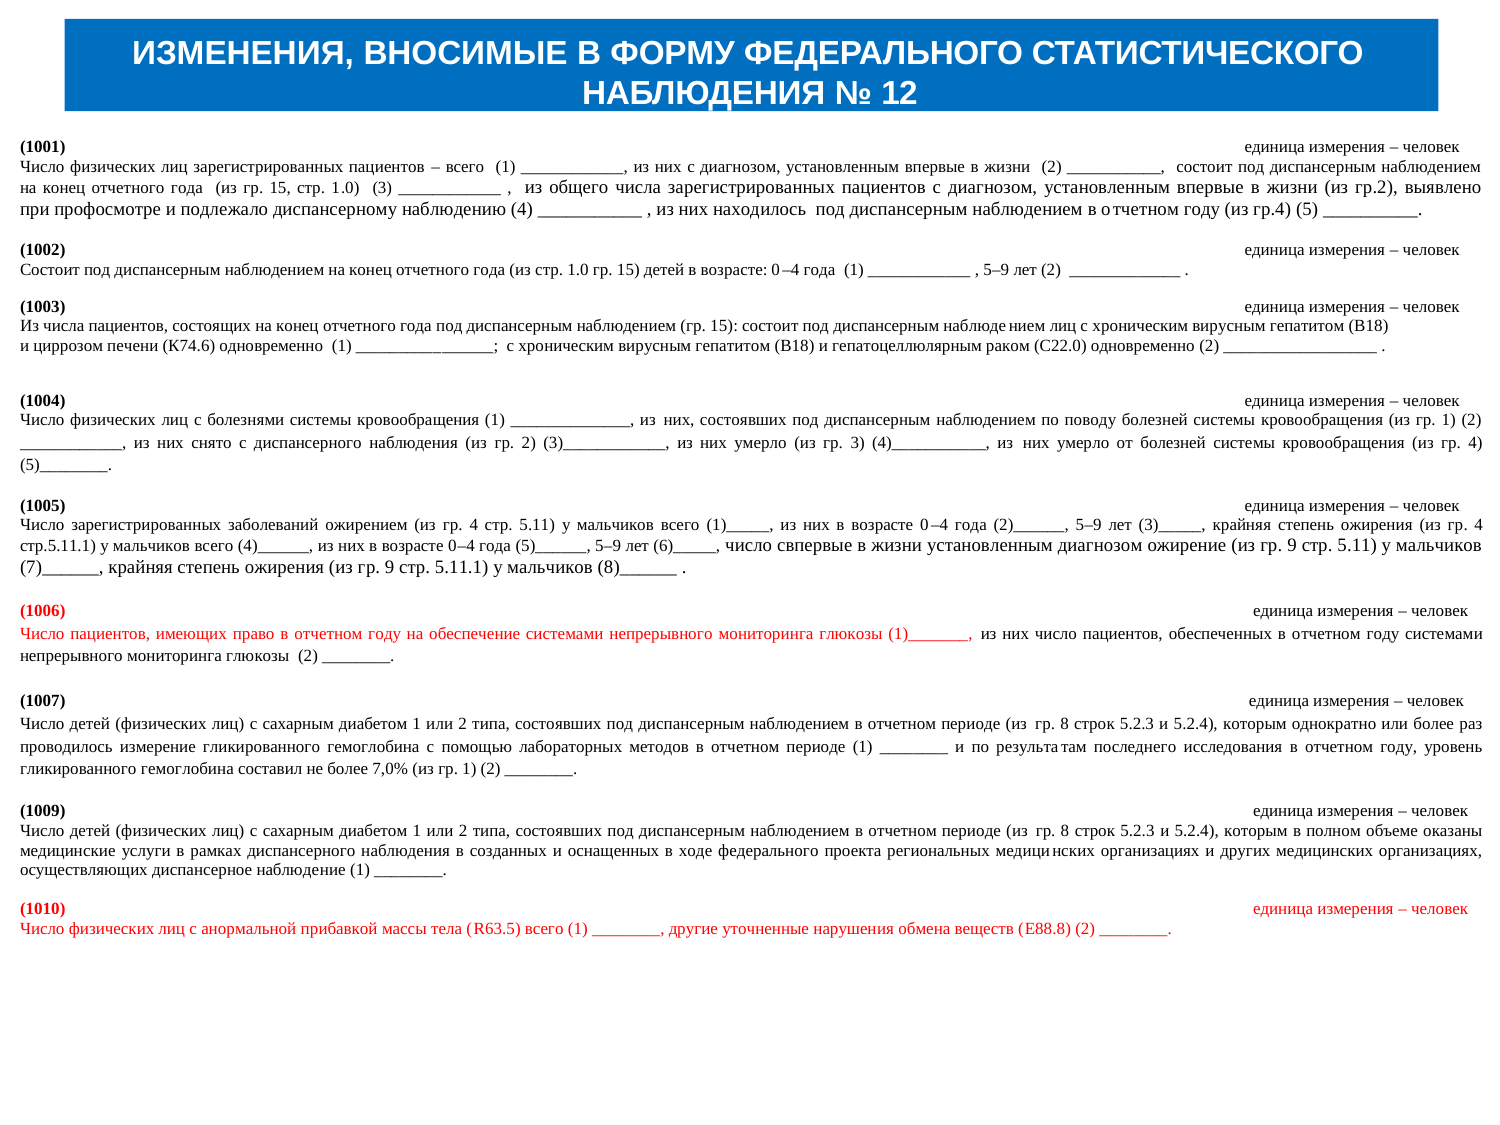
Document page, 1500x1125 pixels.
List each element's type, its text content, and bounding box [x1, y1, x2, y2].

picture [19, 137, 1484, 966]
text_box ИЗМЕНЕНИЯ, ВНОСИМЫЕ В ФОРМУ ФЕДЕРАЛЬНОГО СТАТИСТИЧЕСКОГО НАБЛЮДЕНИЯ № 12 [64, 18, 1439, 112]
